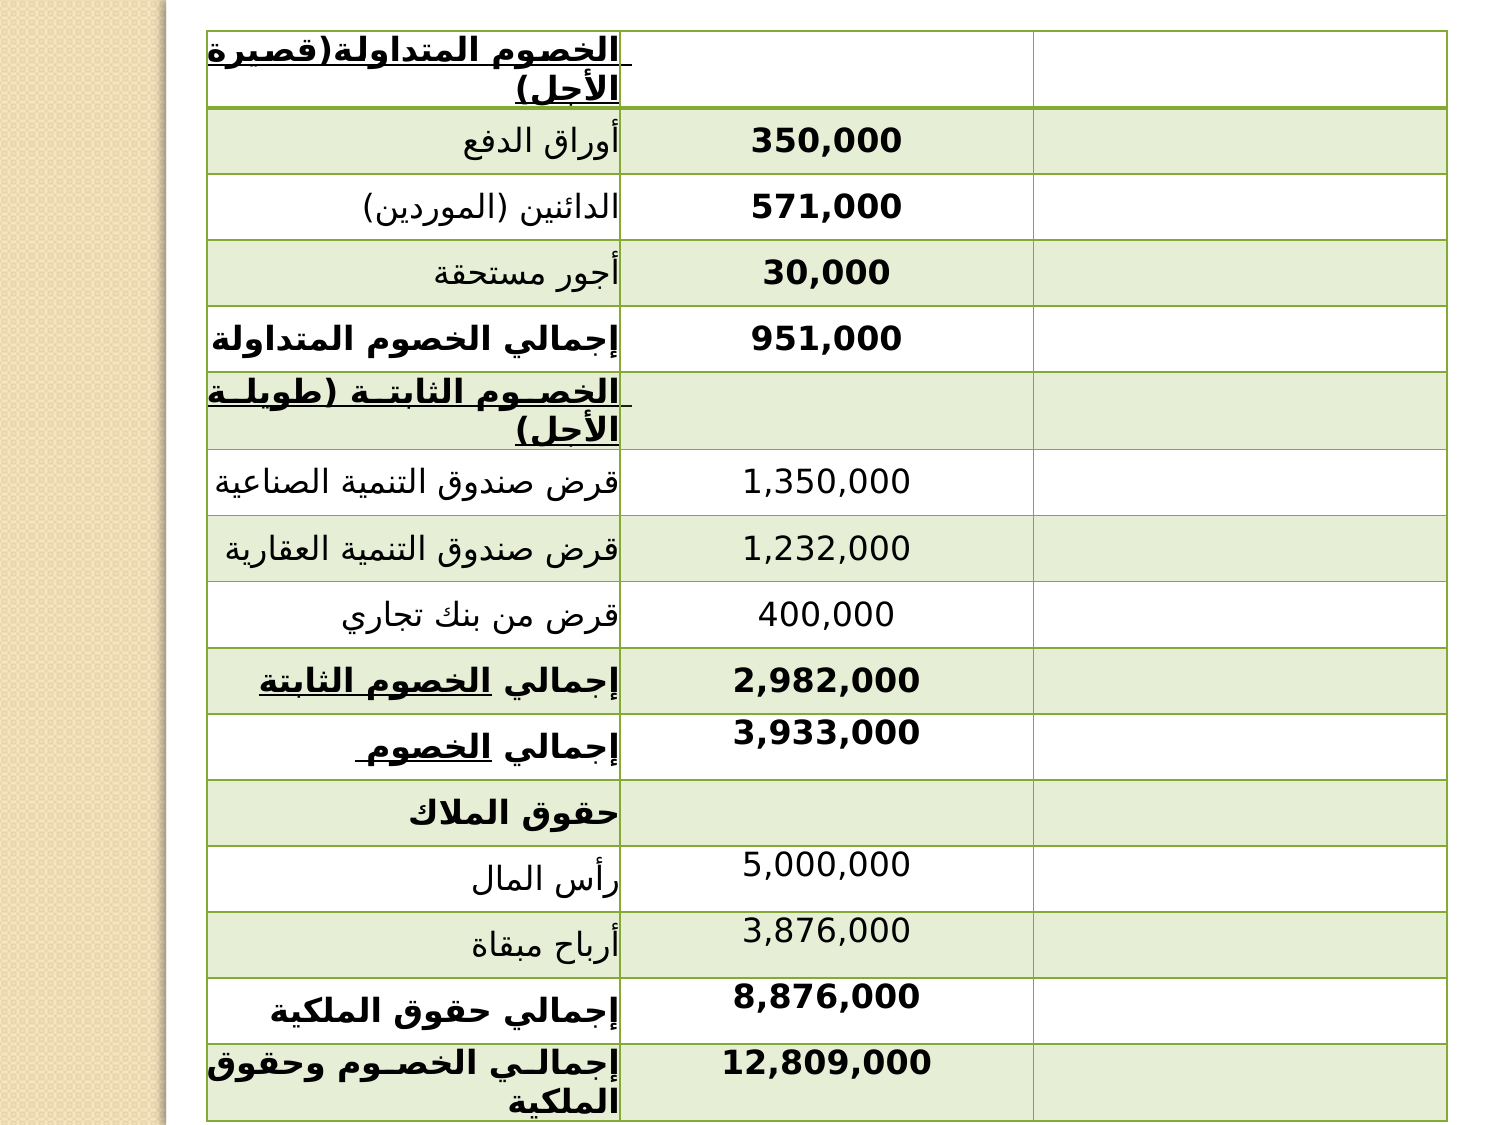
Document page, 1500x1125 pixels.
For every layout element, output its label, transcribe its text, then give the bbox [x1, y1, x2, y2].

table_cell [1034, 781, 1446, 845]
table_cell [1034, 241, 1446, 305]
table_cell [1034, 307, 1446, 371]
table_cell أرباح مبقاة [208, 913, 619, 977]
table_cell قرض صندوق التنمية العقارية [208, 516, 619, 581]
table_cell 1,232,000 [621, 516, 1033, 581]
table_cell [1034, 649, 1446, 713]
table_cell [1034, 110, 1446, 173]
table_cell 400,000 [621, 582, 1033, 647]
table_cell 5,000,000 [621, 847, 1033, 911]
table_cell [1034, 847, 1446, 911]
table_cell قرض صندوق التنمية الصناعية [208, 450, 619, 515]
table_cell 3,876,000 [621, 913, 1033, 977]
table_cell إجمالي الخصوم المتداولة [208, 307, 619, 371]
table_header [621, 32, 1033, 106]
table_cell [1034, 373, 1446, 449]
table_cell إجمالي الخصوم [208, 715, 619, 779]
table_cell إجمالي حقوق الملكية [208, 979, 619, 1043]
table_cell [1034, 175, 1446, 239]
table_cell 30,000 [621, 241, 1033, 305]
table_cell 12,809,000 [621, 1045, 1033, 1120]
table_cell 2,982,000 [621, 649, 1033, 713]
table_cell [1034, 516, 1446, 581]
table_cell [1034, 979, 1446, 1043]
table_cell الدائنين (الموردين) [208, 175, 619, 239]
table_cell إجمالي الخصوم الثابتة [208, 649, 619, 713]
table_cell أجور مستحقة [208, 241, 619, 305]
table_cell [1034, 450, 1446, 515]
table_cell [1034, 715, 1446, 779]
table_cell [1034, 582, 1446, 647]
table_cell 1,350,000 [621, 450, 1033, 515]
table_cell إجمالي الخصوم وحقوق الملكية [208, 1045, 619, 1120]
table_cell 8,876,000 [621, 979, 1033, 1043]
table_header الخصوم المتداولة(قصيرة الأجل) [208, 32, 619, 106]
table_cell الخصوم الثابتة (طويلة الأجل) [208, 373, 619, 449]
table_cell 571,000 [621, 175, 1033, 239]
table_cell حقوق الملاك [208, 781, 619, 845]
table_cell أوراق الدفع [208, 110, 619, 173]
table_cell 3,933,000 [621, 715, 1033, 779]
table_cell [621, 781, 1033, 845]
table_cell [1034, 913, 1446, 977]
table_cell 951,000 [621, 307, 1033, 371]
table_cell رأس المال [208, 847, 619, 911]
table_header [1034, 32, 1446, 106]
table_cell 350,000 [621, 110, 1033, 173]
table_cell قرض من بنك تجاري [208, 582, 619, 647]
table_cell [621, 373, 1033, 449]
table_cell [1034, 1045, 1446, 1120]
